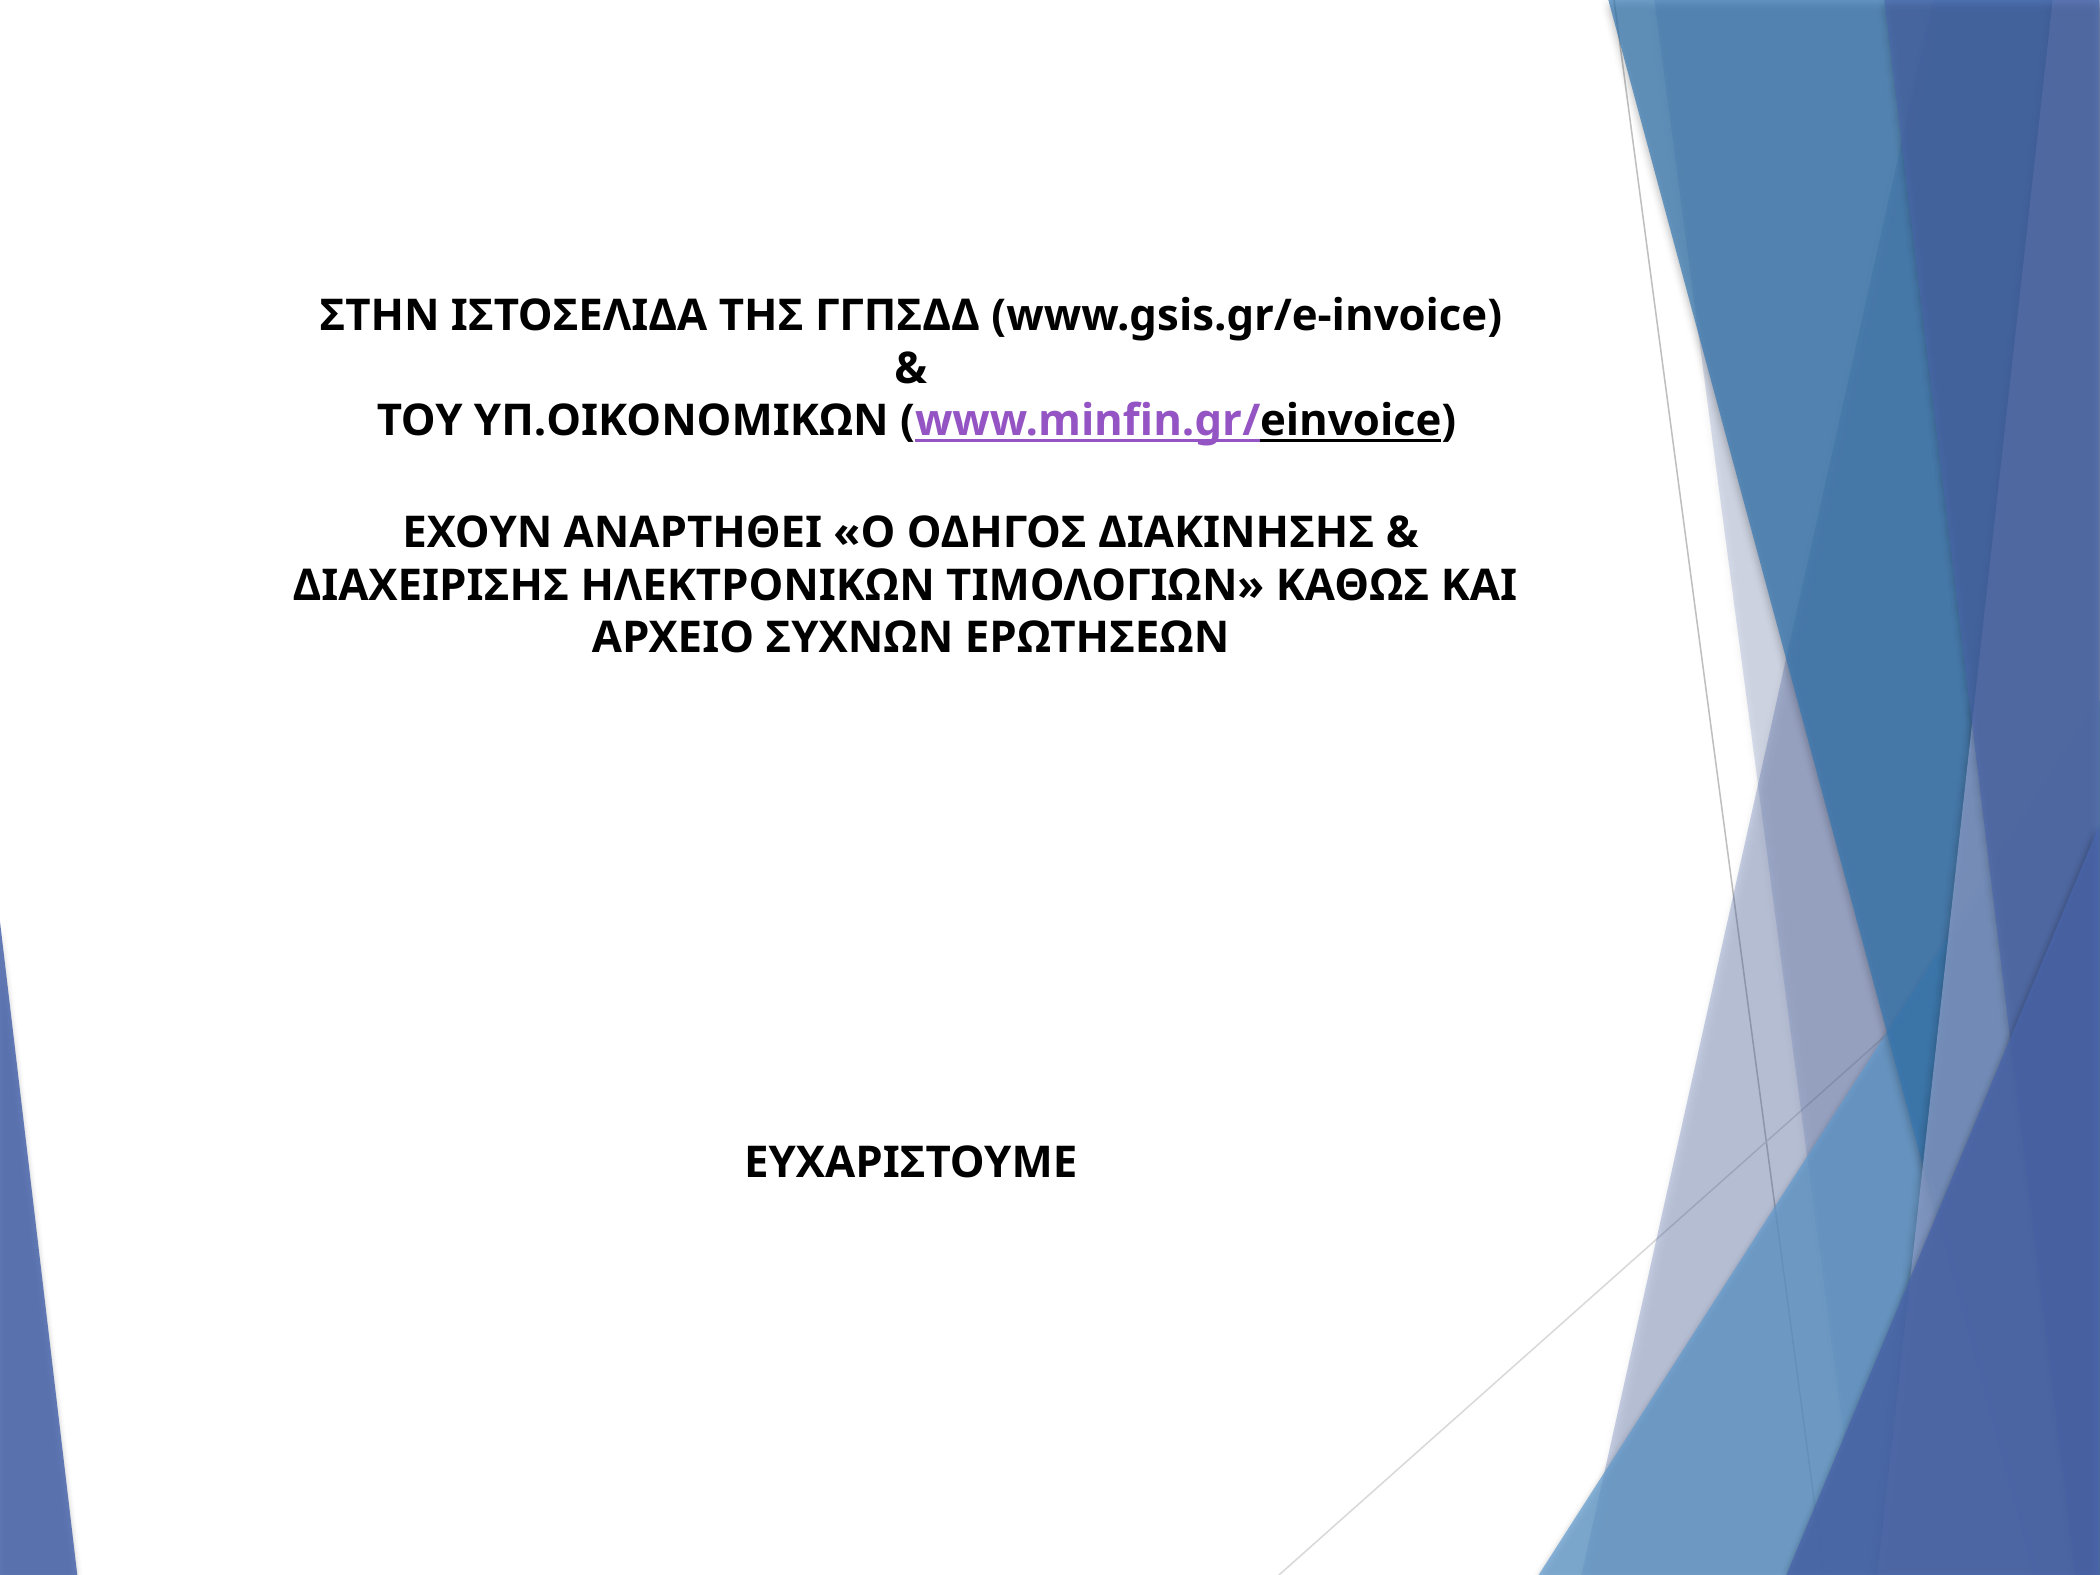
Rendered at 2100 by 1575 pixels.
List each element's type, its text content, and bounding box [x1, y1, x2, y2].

text_box ΣΤΗΝ ΙΣΤΟΣΕΛΙΔΑ ΤΗΣ ΓΓΠΣΔΔ (www.gsis.gr/e-invoice) & ΤΟΥ ΥΠ.ΟΙΚΟΝΟΜΙΚΩΝ (www.minfin.gr/einvoice) ΕΧΟΥΝ ΑΝΑΡΤΗΘΕΙ «Ο ΟΔΗΓΟΣ ΔΙΑΚΙΝΗΣΗΣ & ΔΙΑΧΕΙΡΙΣΗΣ ΗΛΕΚΤΡΟΝΙΚΩΝ ΤΙΜΟΛΟΓΙΩΝ» ΚΑΘΩΣ ΚΑΙ ΑΡΧΕΙΟ ΣΥΧΝΩΝ ΕΡΩΤΗΣΕΩΝ ΕΥΧΑΡΙΣΤΟΥΜΕ [246, 279, 1575, 1194]
